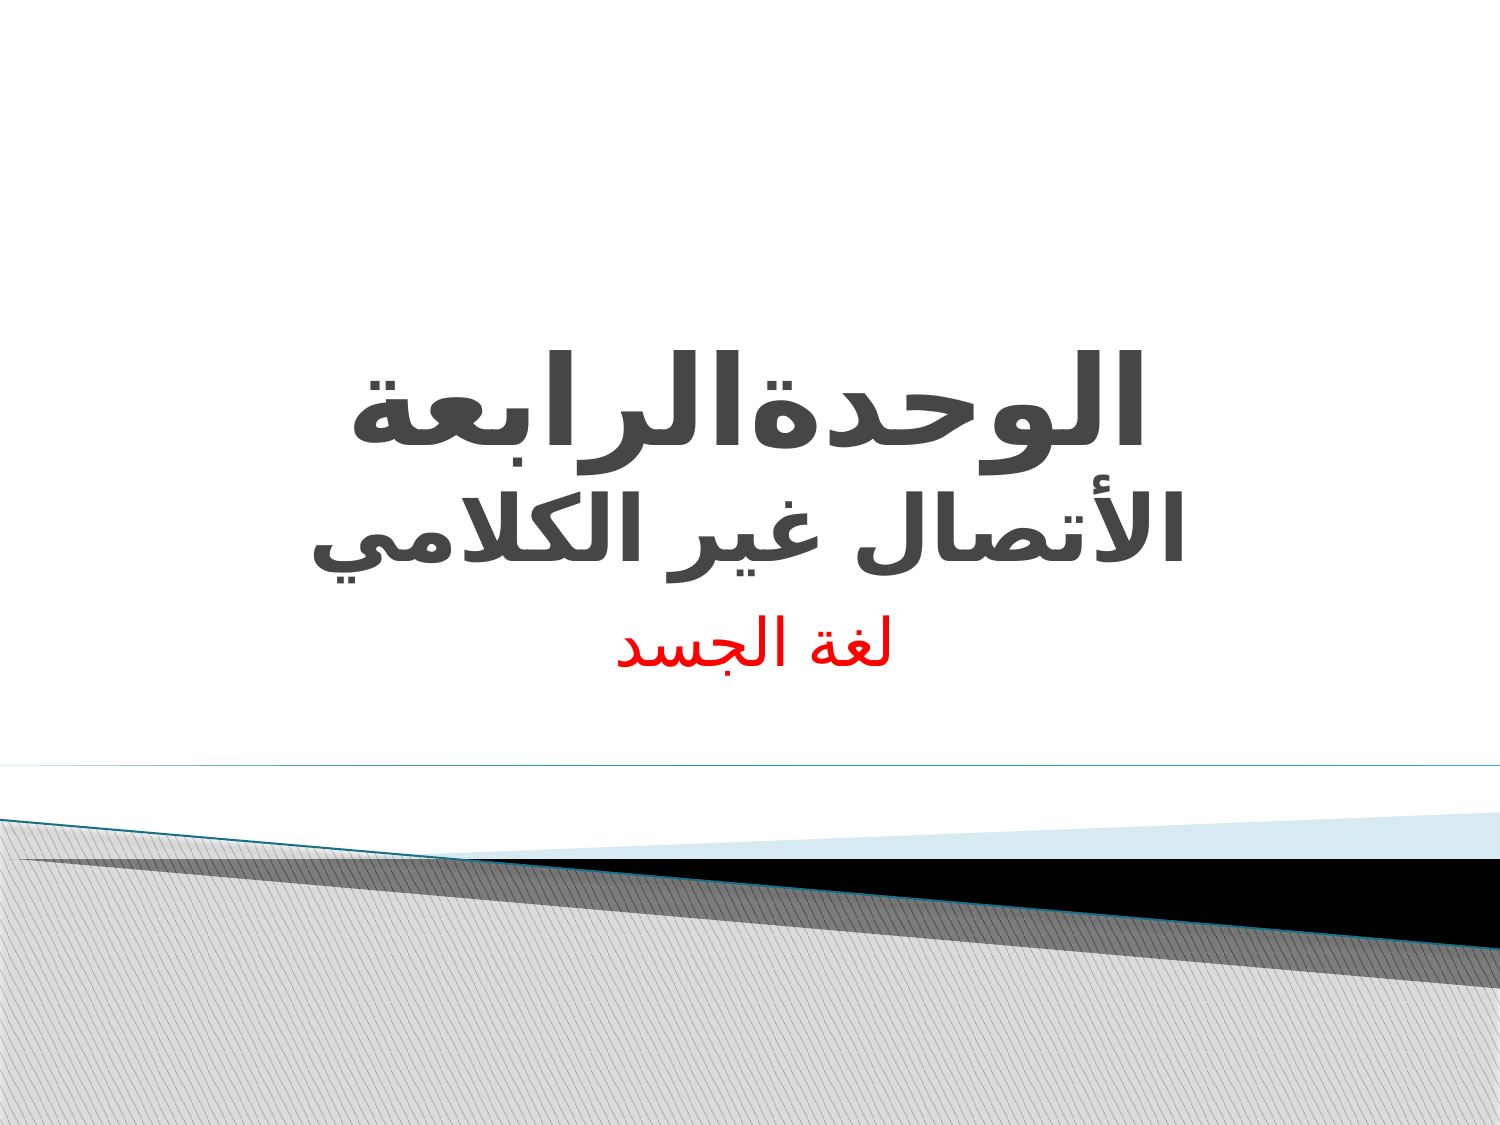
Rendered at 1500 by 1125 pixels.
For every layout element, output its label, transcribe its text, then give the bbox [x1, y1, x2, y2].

title الوحدةالرابعة الأتصال غير الكلامي [112, 287, 1388, 588]
subtitle لغة الجسد [112, 592, 1388, 790]
picture [5, 859, 1500, 989]
